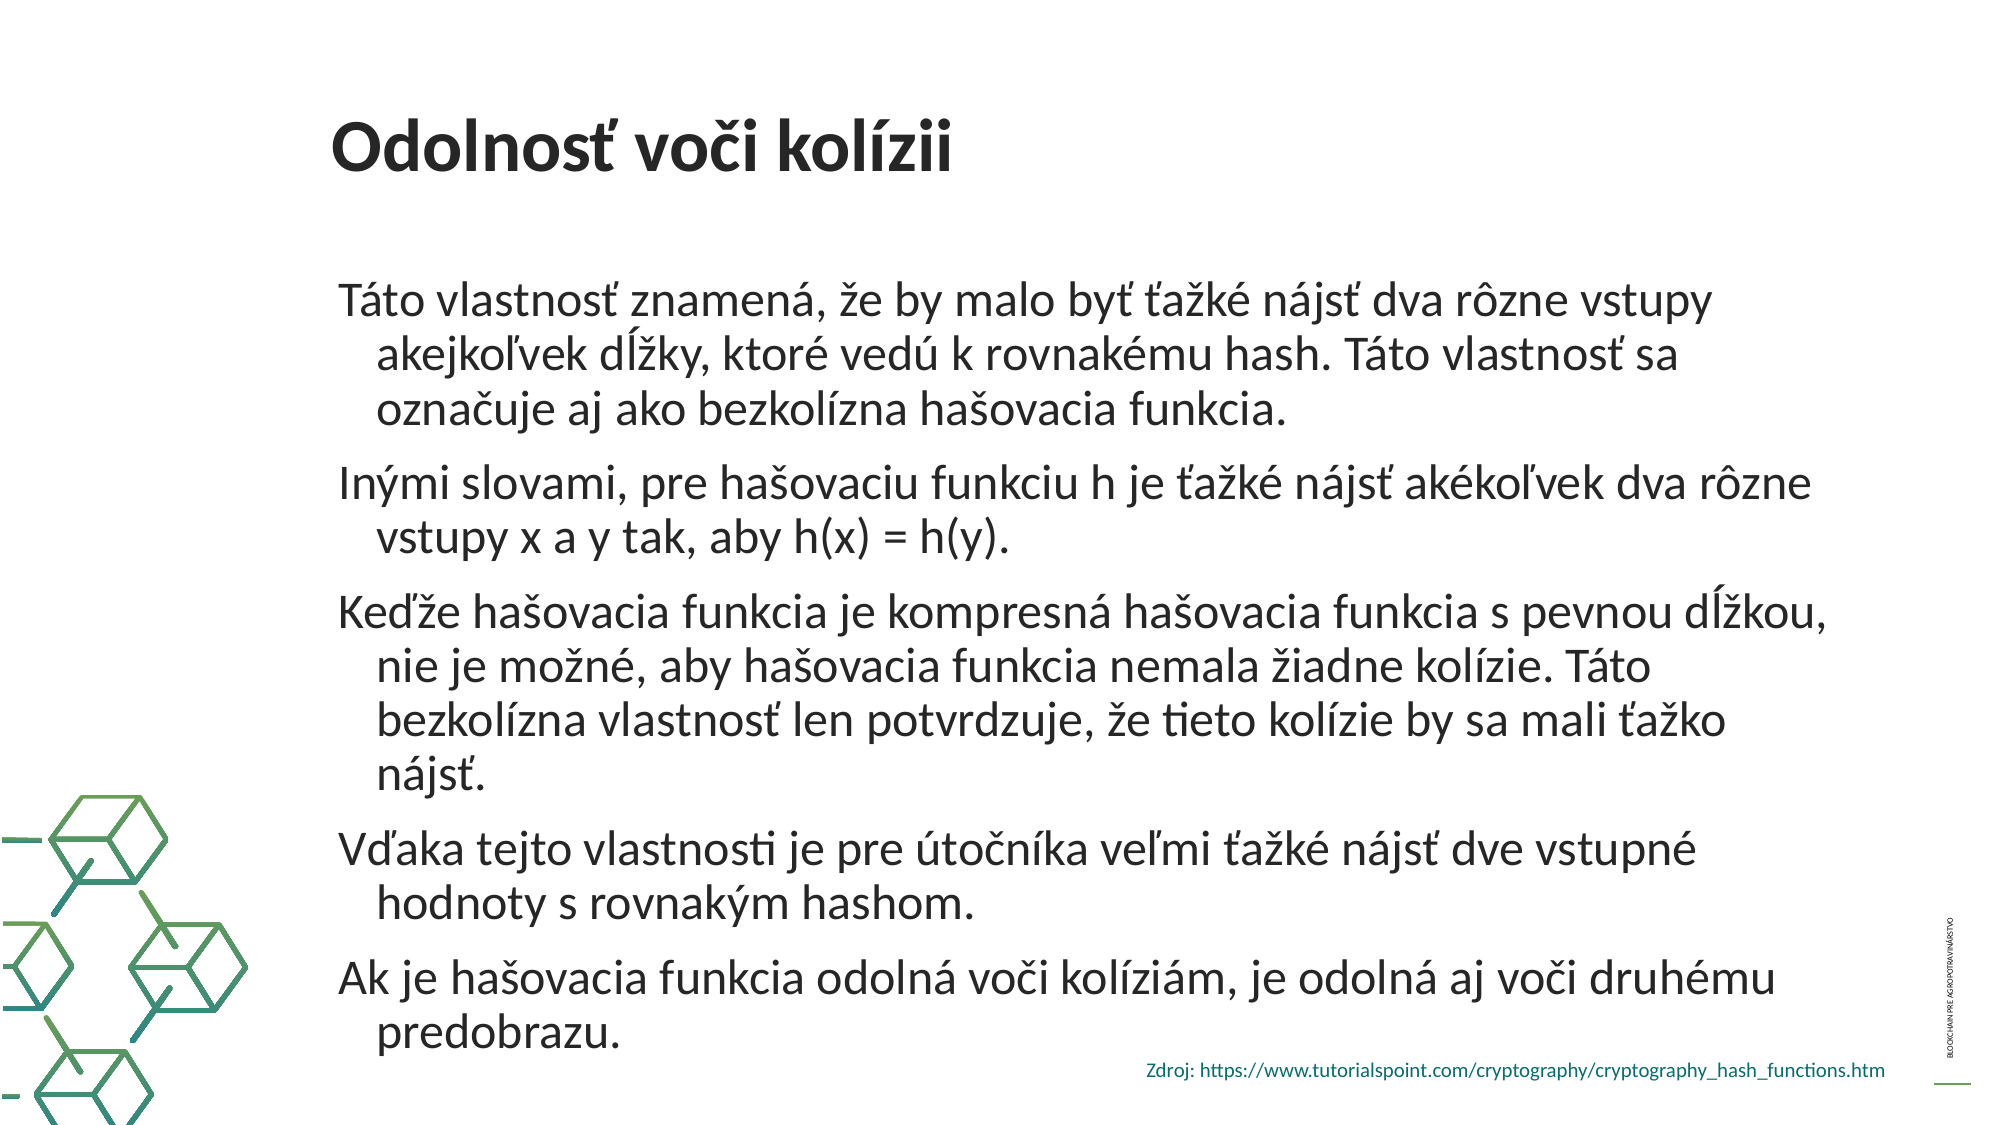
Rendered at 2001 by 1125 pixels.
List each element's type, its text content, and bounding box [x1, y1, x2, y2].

list Odolnosť voči kolízii [316, 99, 1869, 267]
list Táto vlastnosť znamená, že by malo byť ťažké nájsť dva rôzne vstupy akejkoľvek dĺžky, ktoré vedú k rovnakému hash. Táto vlastnosť sa označuje aj ako bezkolízna hašovacia funkcia. Inými slovami, pre hašovaciu funkciu h je ťažké nájsť akékoľvek dva rôzne vstupy x a y tak, aby h(x) = h(y). Keďže hašovacia funkcia je kompresná hašovacia funkcia s pevnou dĺžkou, nie je možné, aby hašovacia funkcia nemala žiadne kolízie. Táto bezkolízna vlastnosť len potvrdzuje, že tieto kolízie by sa mali ťažko nájsť. Vďaka tejto vlastnosti je pre útočníka veľmi ťažké nájsť dve vstupné hodnoty s rovnakým hashom. Ak je hašovacia funkcia odolná voči kolíziám, je odolná aj voči druhému predobrazu. [323, 267, 1859, 1070]
text_box Zdroj: https://www.tutorialspoint.com/cryptography/cryptography_hash_functions.htm [1131, 1049, 1931, 1090]
